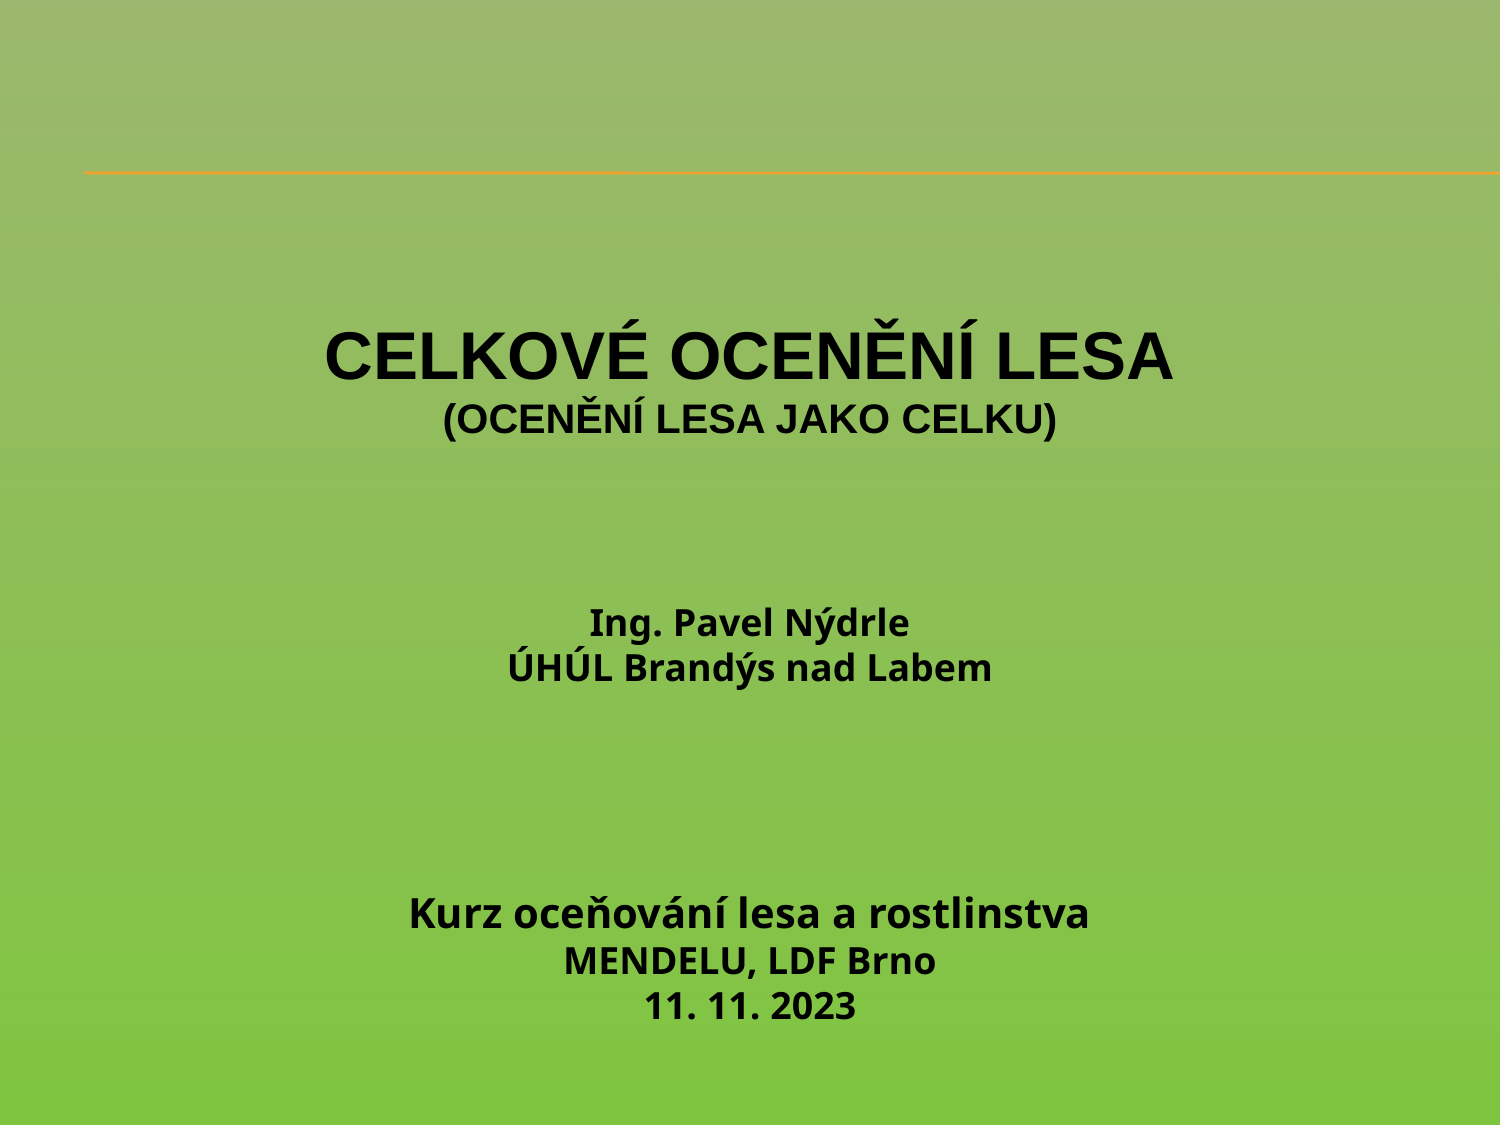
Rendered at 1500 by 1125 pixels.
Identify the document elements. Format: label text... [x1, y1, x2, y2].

title CELKOVÉ OCENĚNÍ LESA (Ocenění lesa jako celku) [75, 304, 1425, 533]
text_box Ing. Pavel Nýdrle ÚHÚL Brandýs nad Labem [75, 592, 1425, 697]
text_box Kurz oceňování lesa a rostlinstva MENDELU, LDF Brno 11. 11. 2023 [283, 879, 1217, 1035]
